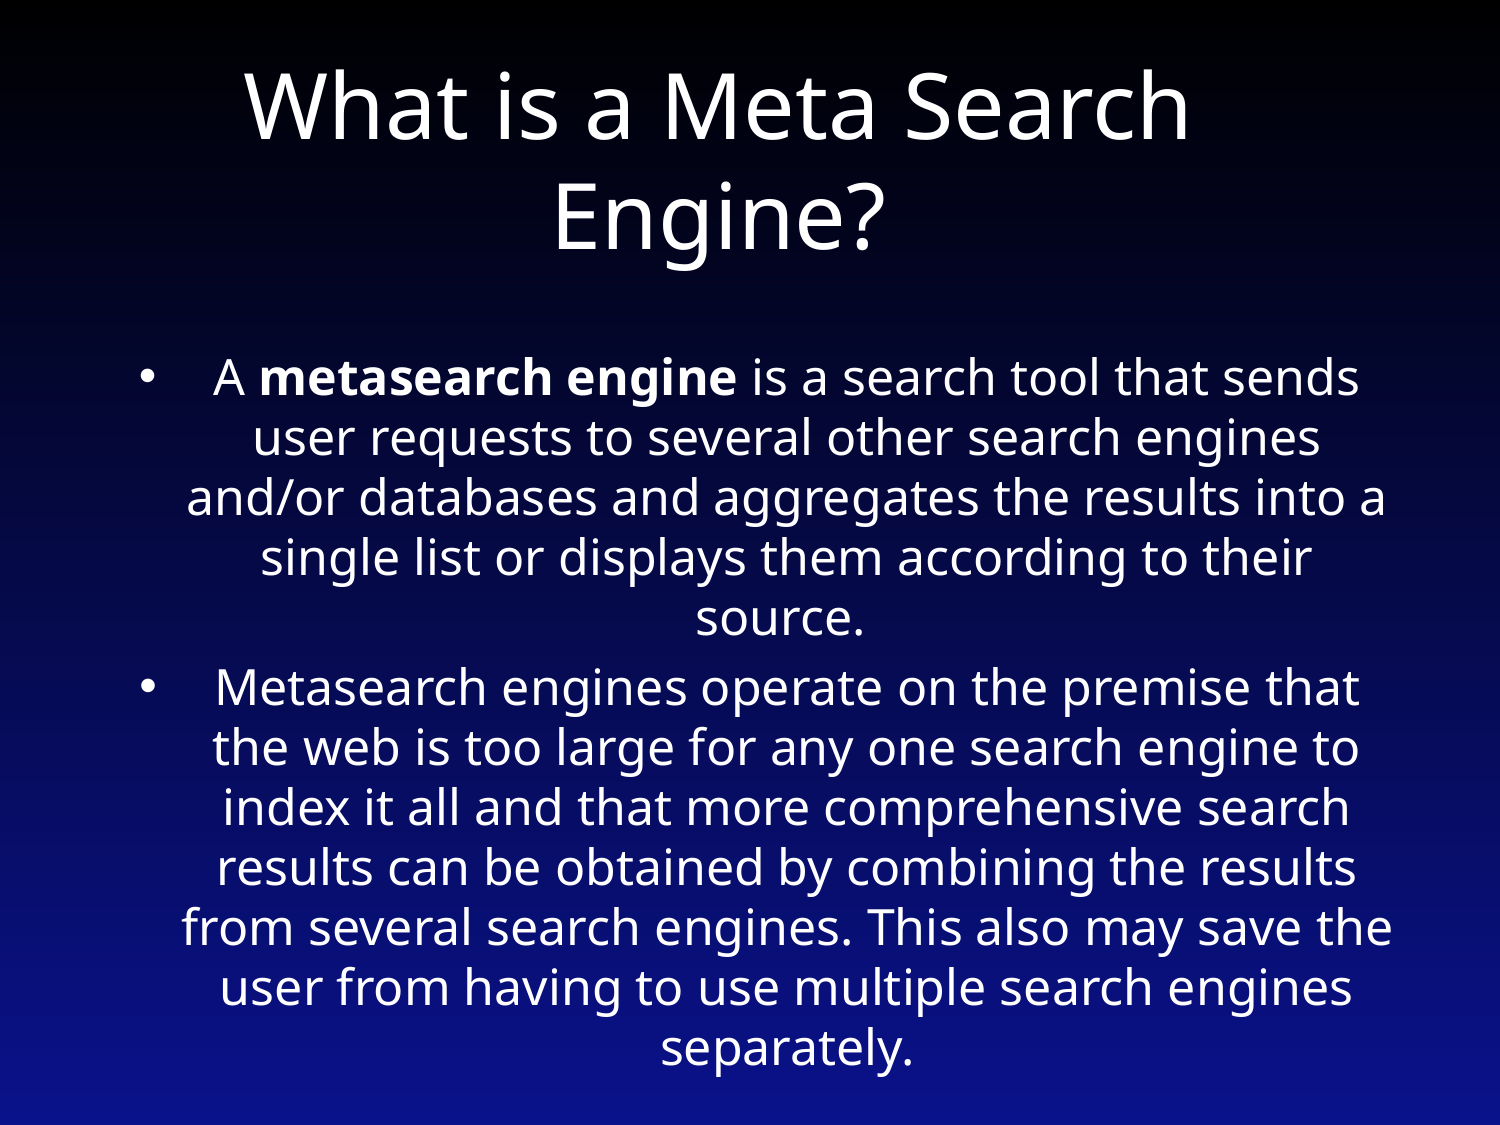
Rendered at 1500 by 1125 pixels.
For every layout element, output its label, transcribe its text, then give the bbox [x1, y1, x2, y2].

text_box What is a Meta Search Engine? [81, 37, 1357, 279]
text_box A metasearch engine is a search tool that sends user requests to several other search engines and/or databases and aggregates the results into a single list or displays them according to their source. Metasearch engines operate on the premise that the web is too large for any one search engine to index it all and that more comprehensive search results can be obtained by combining the results from several search engines. This also may save the user from having to use multiple search engines separately. [81, 337, 1419, 1025]
